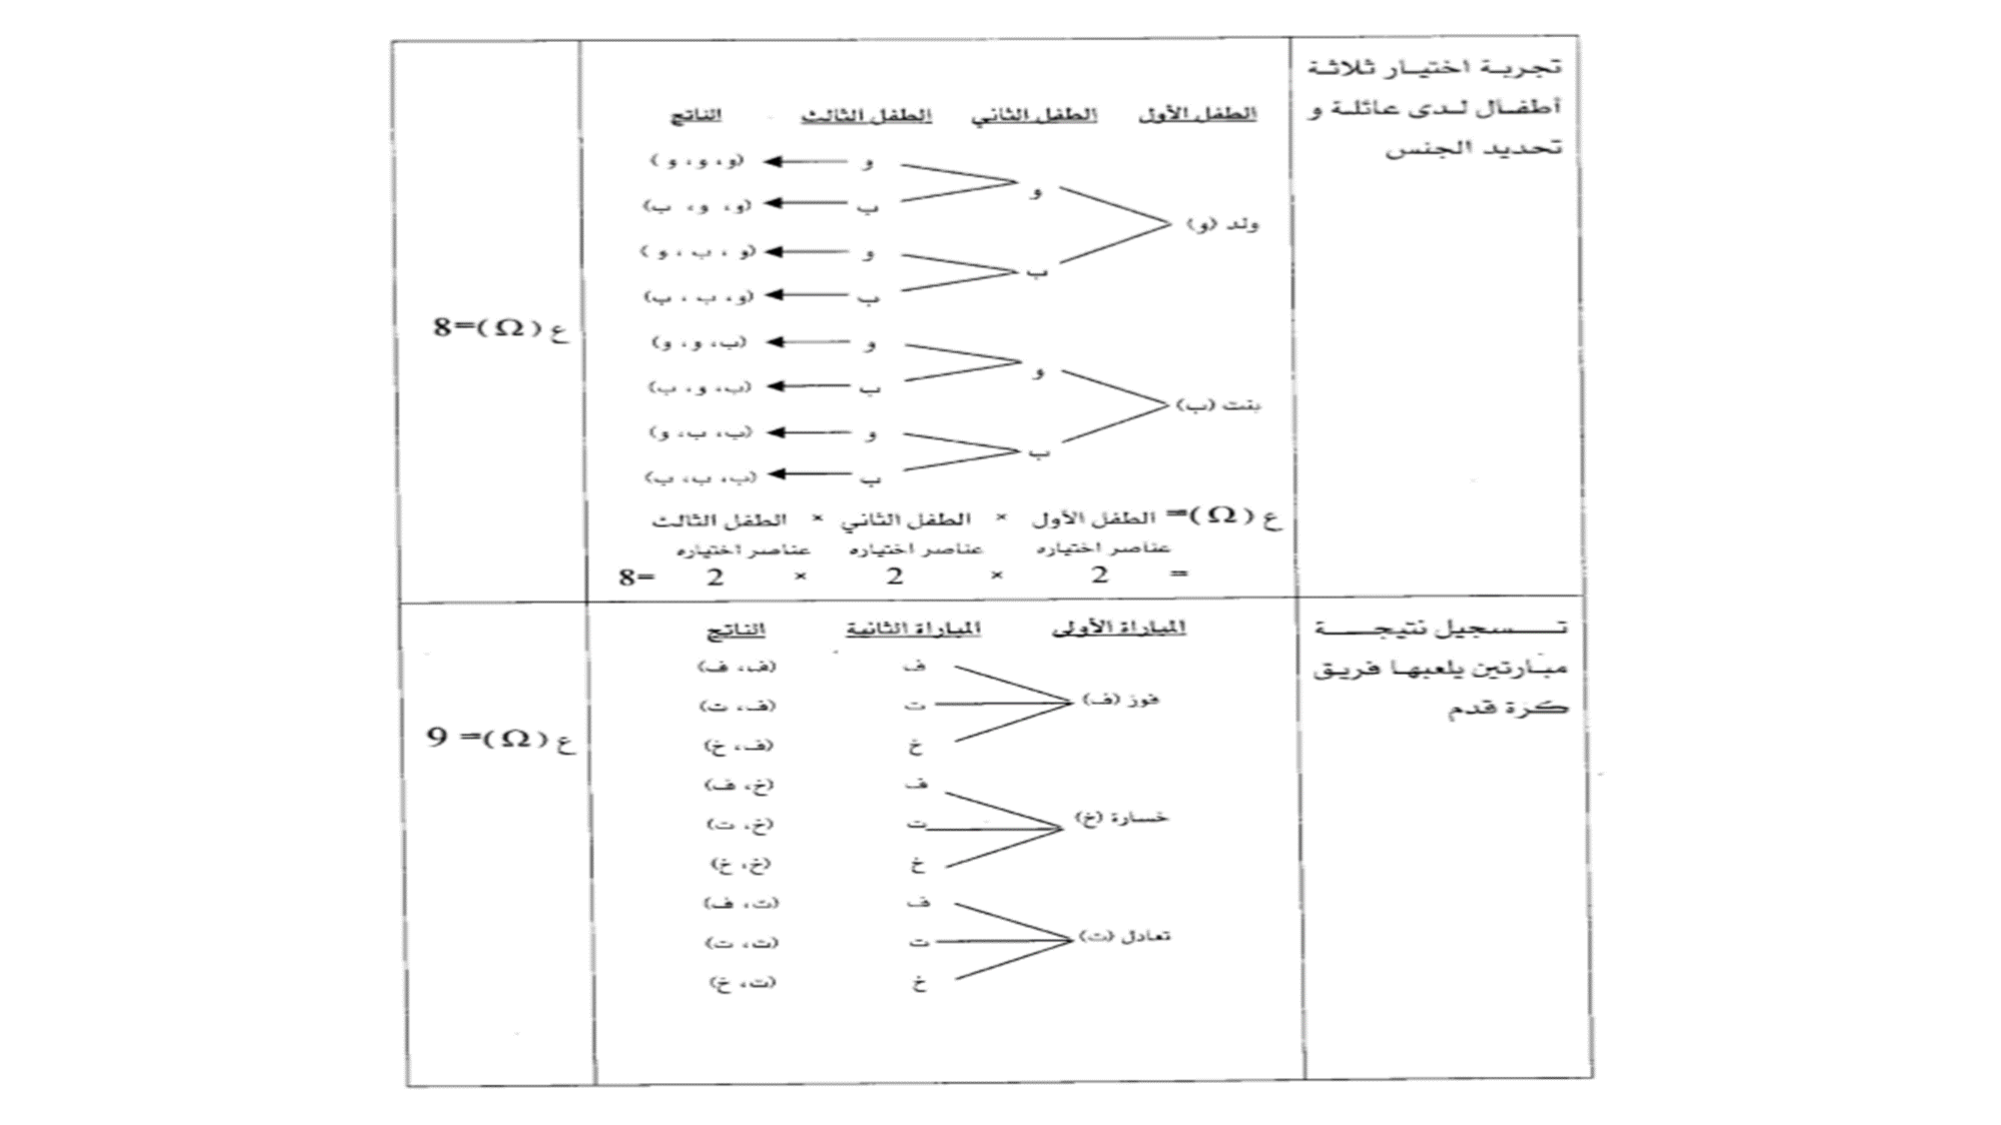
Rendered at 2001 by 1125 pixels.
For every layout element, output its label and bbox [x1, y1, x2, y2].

picture [362, 17, 1638, 1107]
